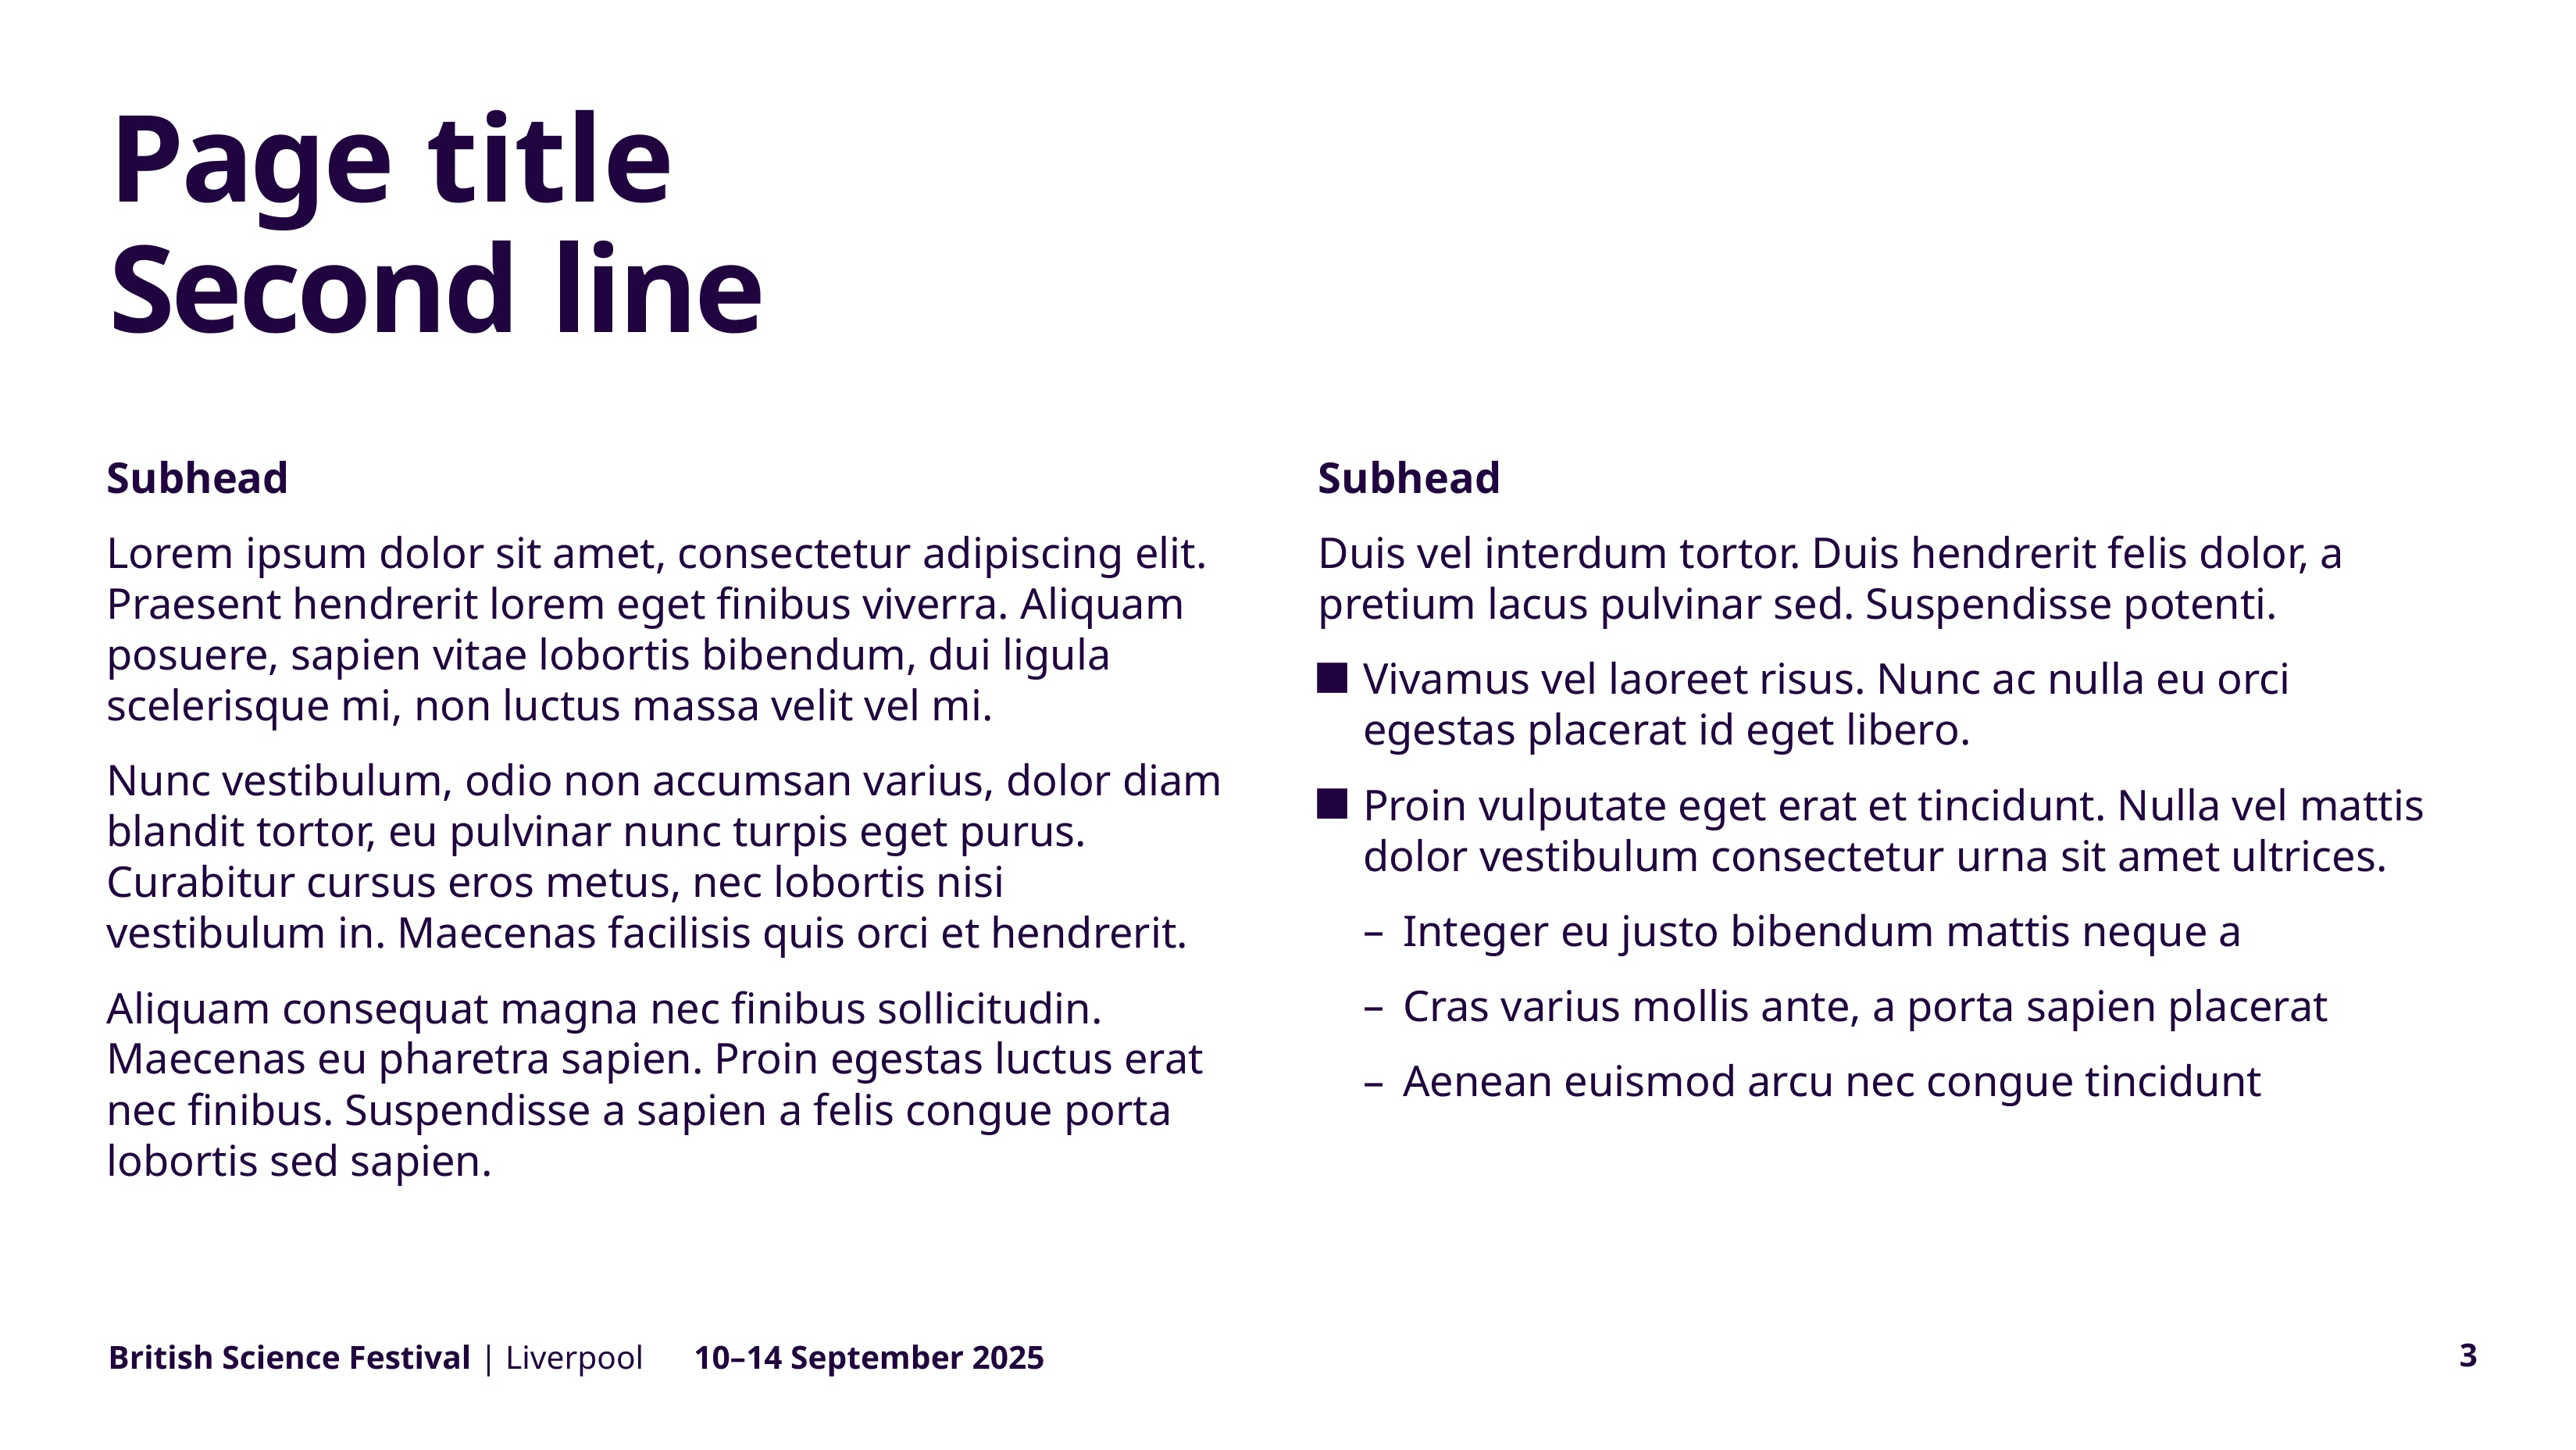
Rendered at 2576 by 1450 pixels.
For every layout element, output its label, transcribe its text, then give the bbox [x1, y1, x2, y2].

list Subhead Lorem ipsum dolor sit amet, consectetur adipiscing elit. Praesent hendrerit lorem eget finibus viverra. Aliquam posuere, sapien vitae lobortis bibendum, dui ligula scelerisque mi, non luctus massa velit vel mi. Nunc vestibulum, odio non accumsan varius, dolor diam blandit tortor, eu pulvinar nunc turpis eget purus. Curabitur cursus eros metus, nec lobortis nisi vestibulum in. Maecenas facilisis quis orci et hendrerit. Aliquam consequat magna nec finibus sollicitudin. Maecenas eu pharetra sapien. Proin egestas luctus erat nec finibus. Suspendisse a sapien a felis congue porta lobortis sed sapien. [105, 451, 1233, 1268]
list Page title Second line [109, 96, 2441, 359]
picture [1317, 788, 1347, 819]
list Subhead Duis vel interdum tortor. Duis hendrerit felis dolor, a pretium lacus pulvinar sed. Suspendisse potenti. Vivamus vel laoreet risus. Nunc ac nulla eu orci egestas placerat id eget libero. Proin vulputate eget erat et tincidunt. Nulla vel mattis dolor vestibulum consectetur urna sit amet ultrices. Integer eu justo bibendum mattis neque a Cras varius mollis ante, a porta sapien placerat Aenean euismod arcu nec congue tincidunt [1317, 451, 2444, 1163]
slide_number 3 [2372, 1335, 2478, 1374]
picture [1317, 662, 1347, 693]
footer British Science Festival | Liverpool 10–14 September 2025 [96, 1330, 1908, 1382]
